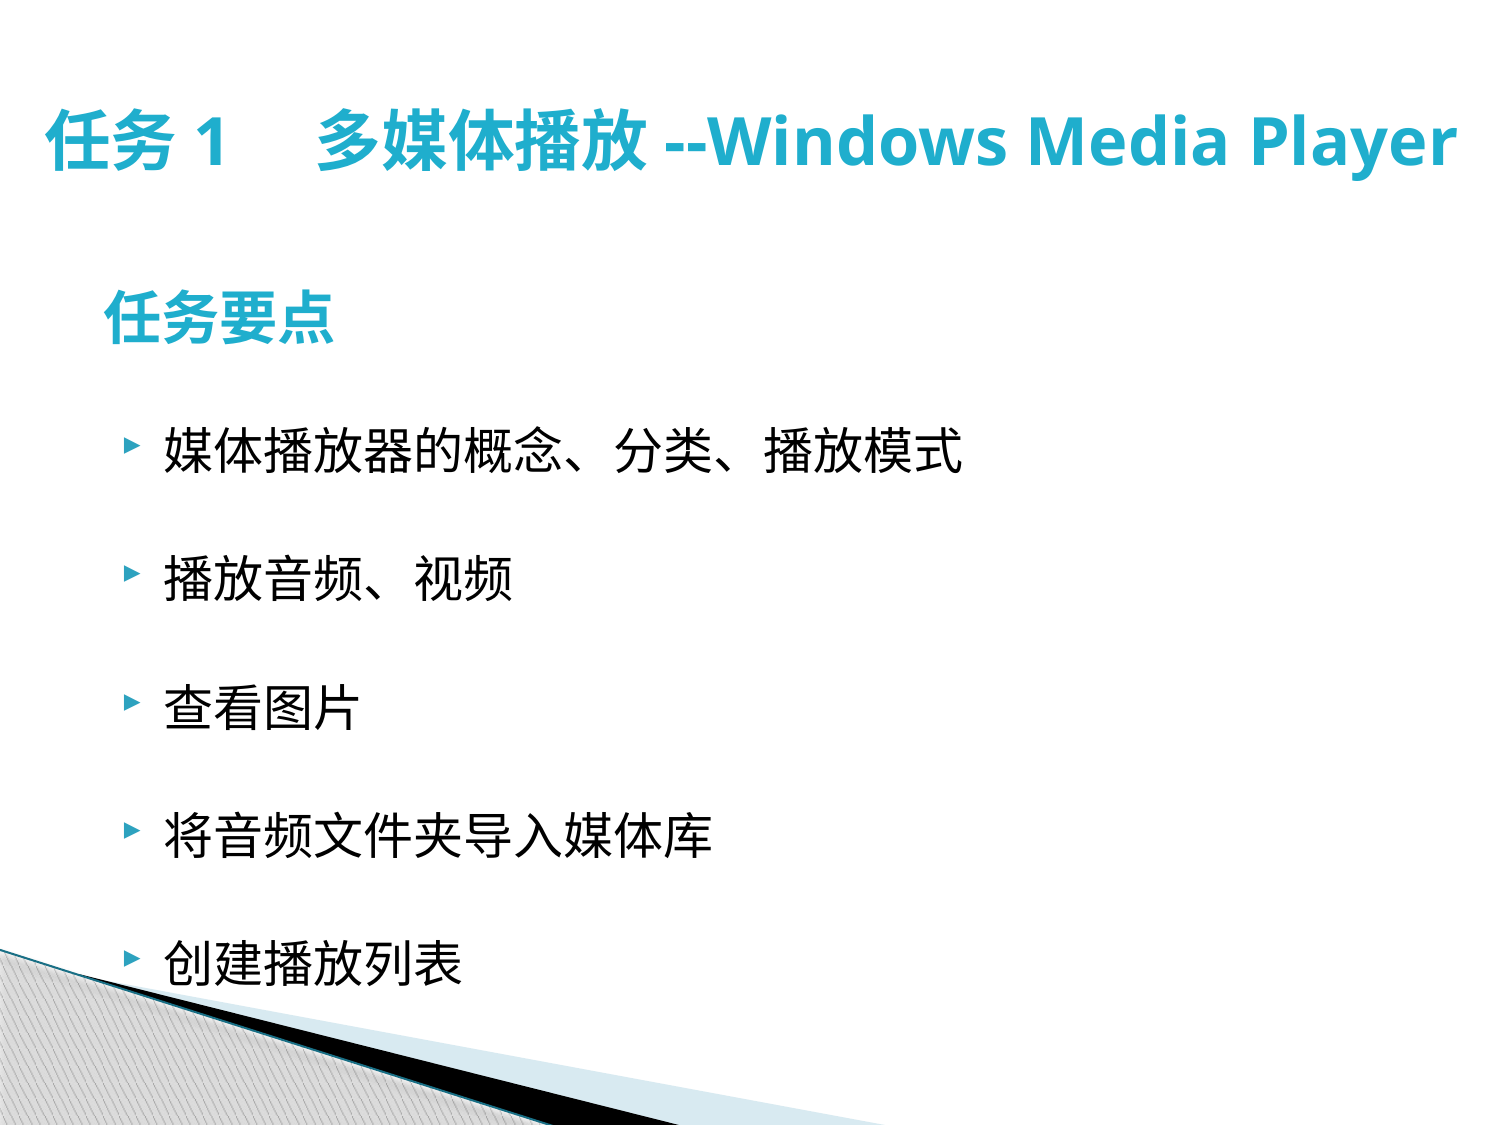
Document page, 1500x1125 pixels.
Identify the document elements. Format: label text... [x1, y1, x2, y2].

title 任务1 多媒体播放--Windows Media Player [29, 45, 1500, 233]
list 任务要点 媒体播放器的概念、分类、播放模式 播放音频、视频 查看图片 将音频文件夹导入媒体库 创建播放列表 [88, 233, 1436, 965]
